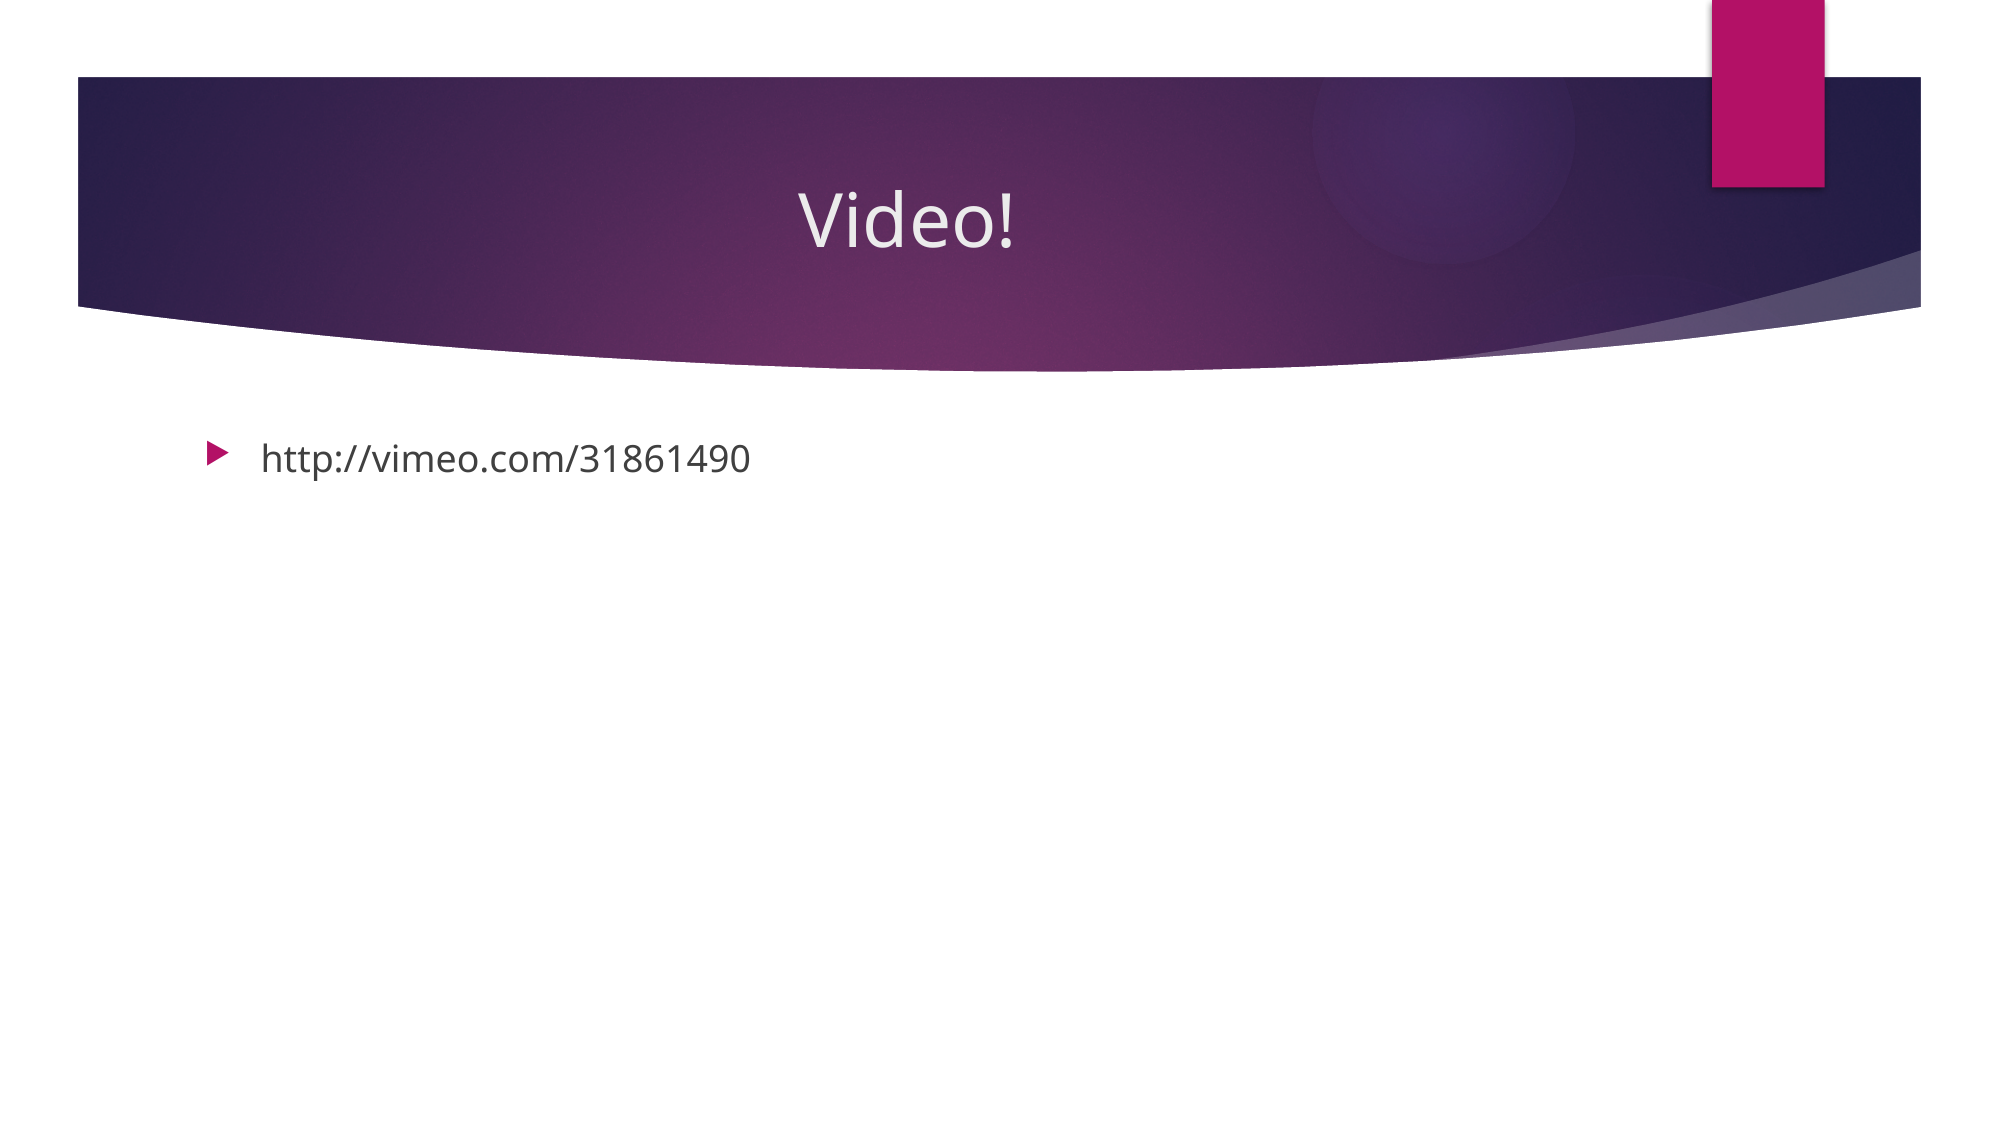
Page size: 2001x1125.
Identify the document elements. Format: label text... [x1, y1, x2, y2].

list http://vimeo.com/31861490 [189, 427, 1638, 988]
title Video! [189, 159, 1627, 276]
